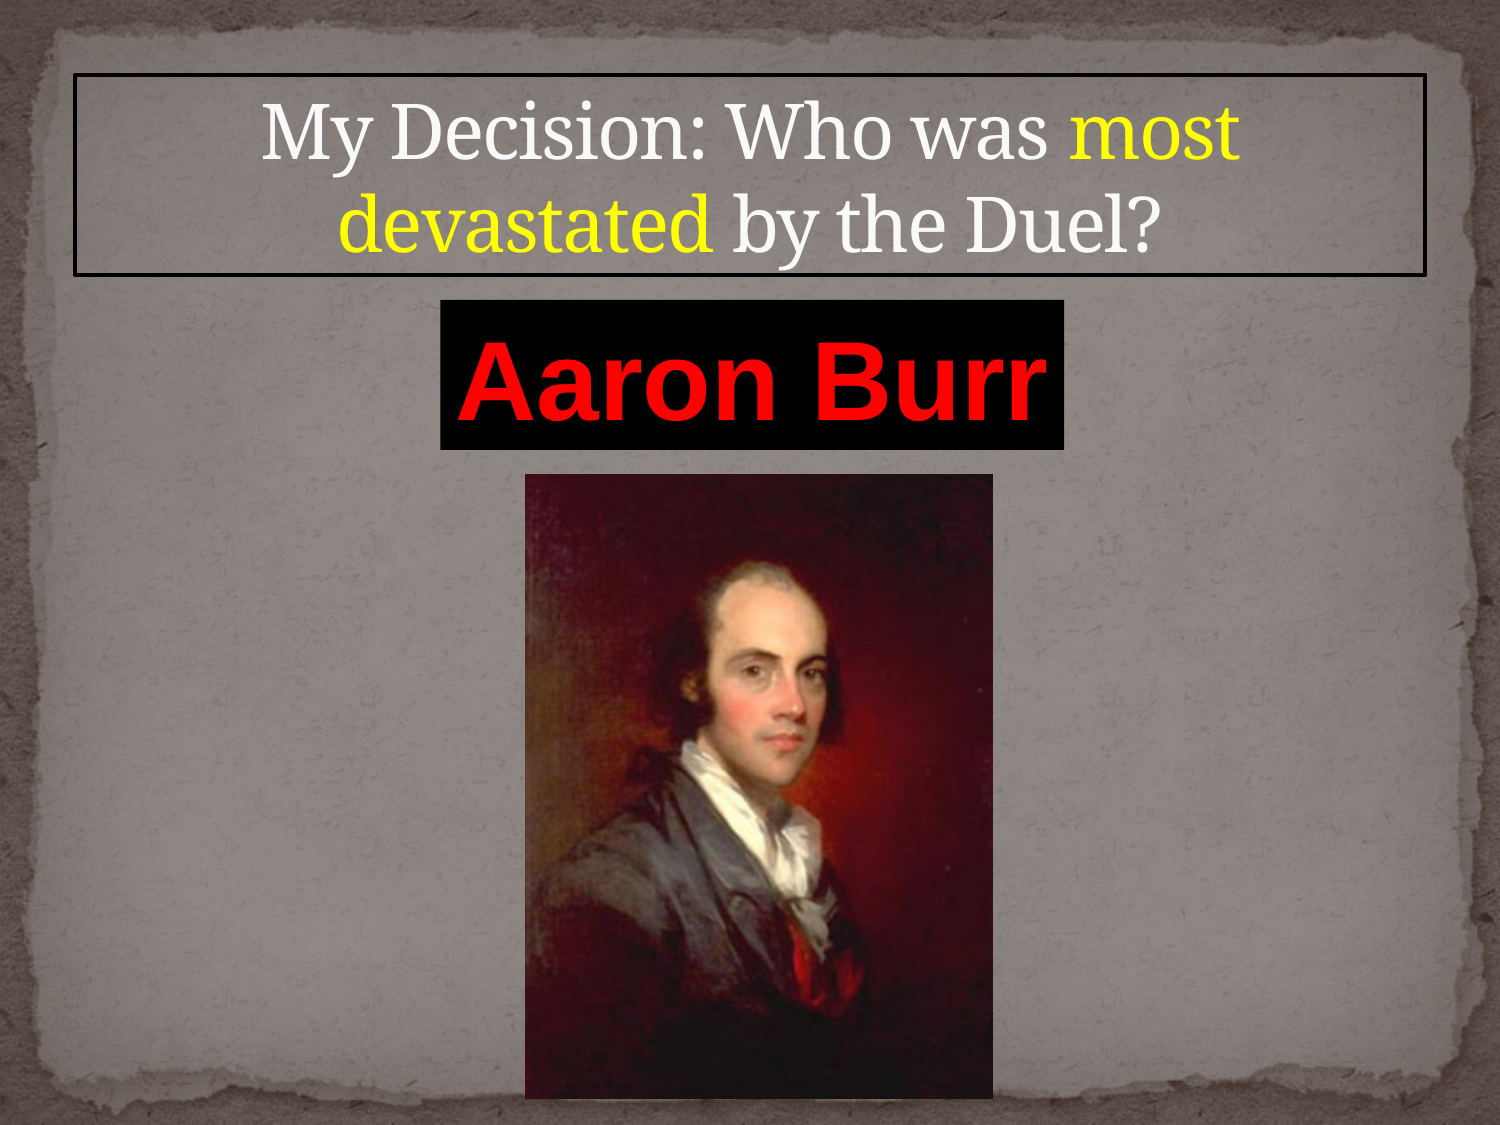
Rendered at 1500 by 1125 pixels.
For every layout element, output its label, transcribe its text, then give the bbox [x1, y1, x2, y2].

title My Decision: Who was most devastated by the Duel? [74, 74, 1425, 275]
picture [525, 474, 993, 1099]
text_box Aaron Burr [440, 299, 1065, 450]
